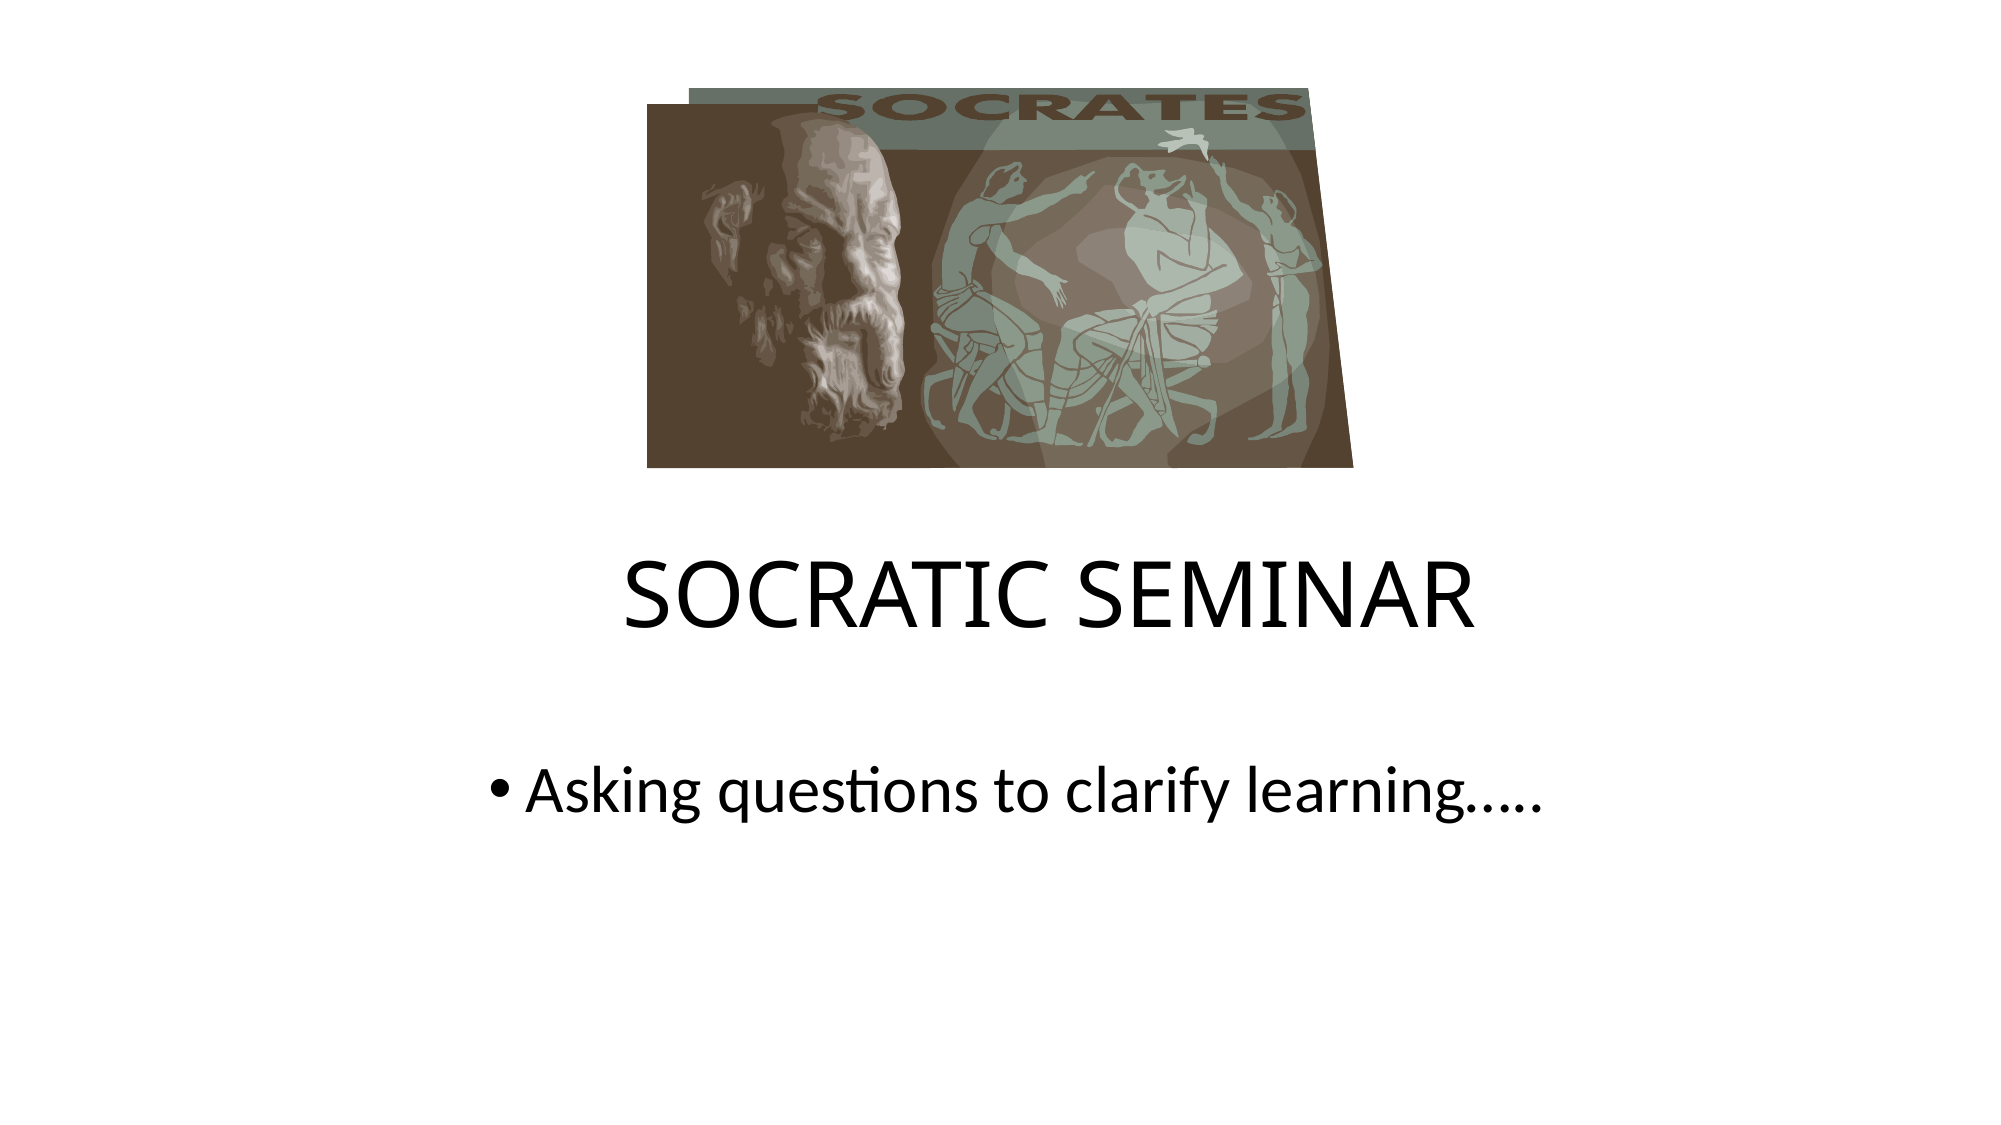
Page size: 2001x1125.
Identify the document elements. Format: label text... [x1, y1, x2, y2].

picture [647, 78, 1363, 478]
text_box SOCRATIC SEMINAR [412, 477, 1688, 719]
text_box Asking questions to clarify learning….. [473, 748, 1788, 1036]
